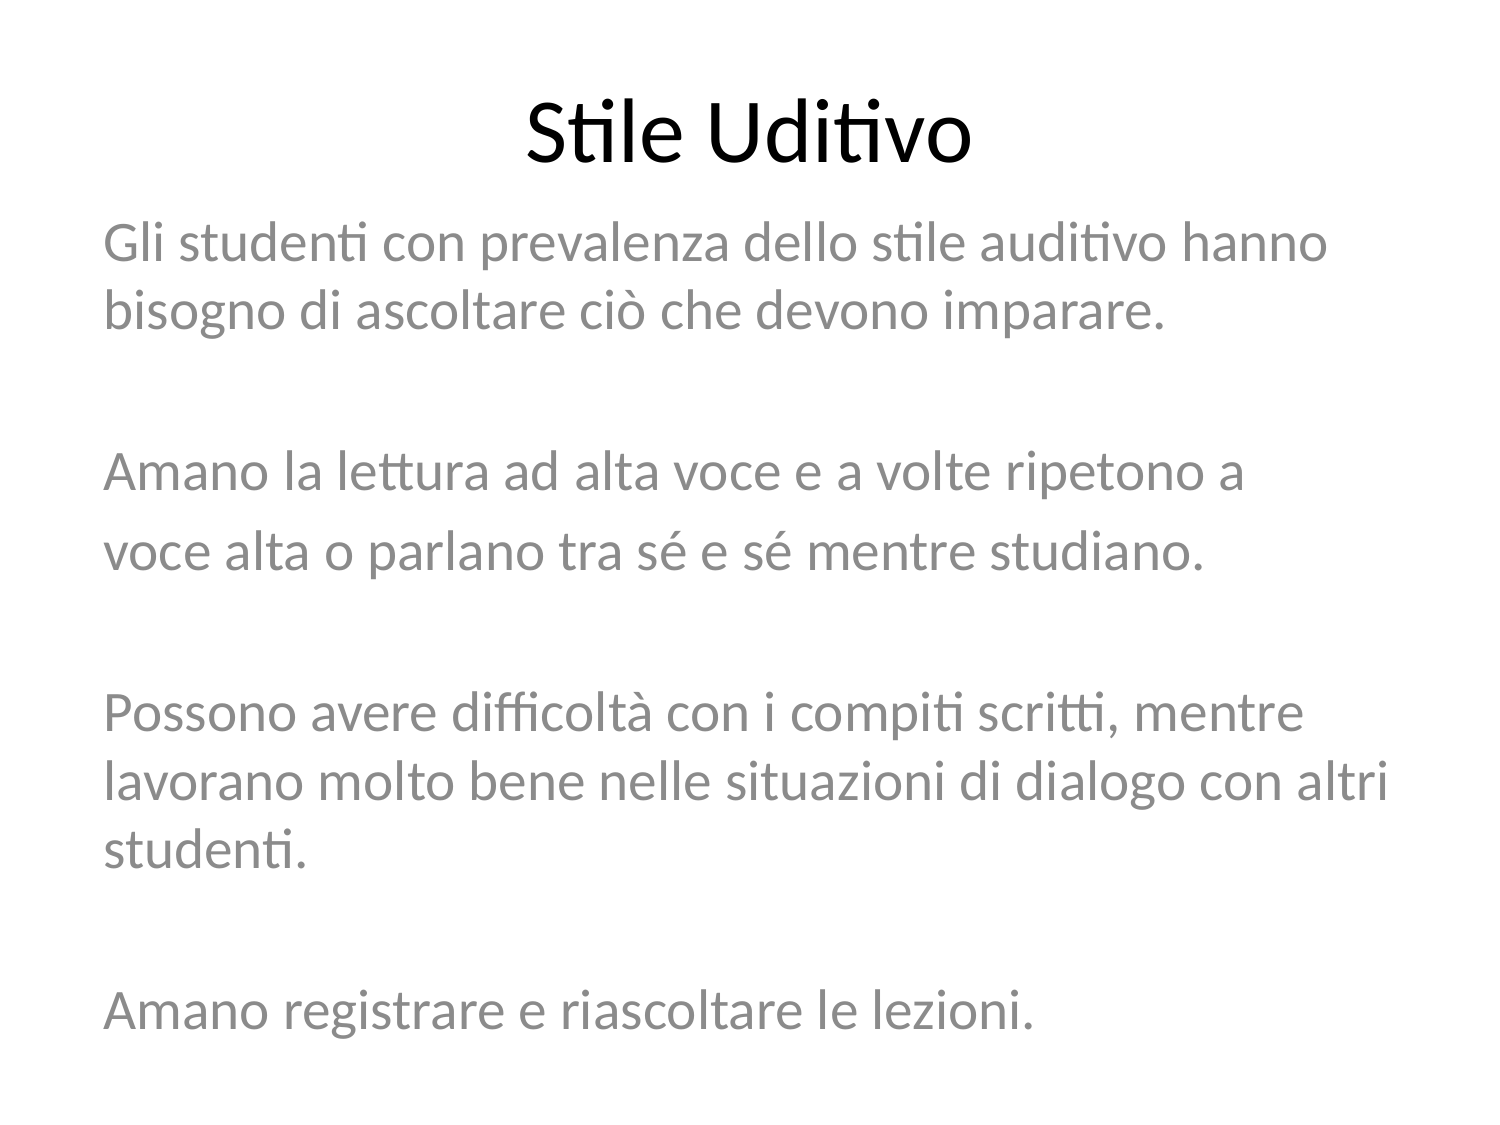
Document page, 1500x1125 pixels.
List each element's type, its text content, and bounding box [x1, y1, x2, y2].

subtitle Gli studenti con prevalenza dello stile auditivo hanno bisogno di ascoltare ciò che devono imparare. Amano la lettura ad alta voce e a volte ripetono a voce alta o parlano tra sé e sé mentre studiano. Possono avere difficoltà con i compiti scritti, mentre lavorano molto bene nelle situazioni di dialogo con altri studenti. Amano registrare e riascoltare le lezioni. [88, 196, 1412, 1059]
title Stile Uditivo [112, 42, 1388, 196]
